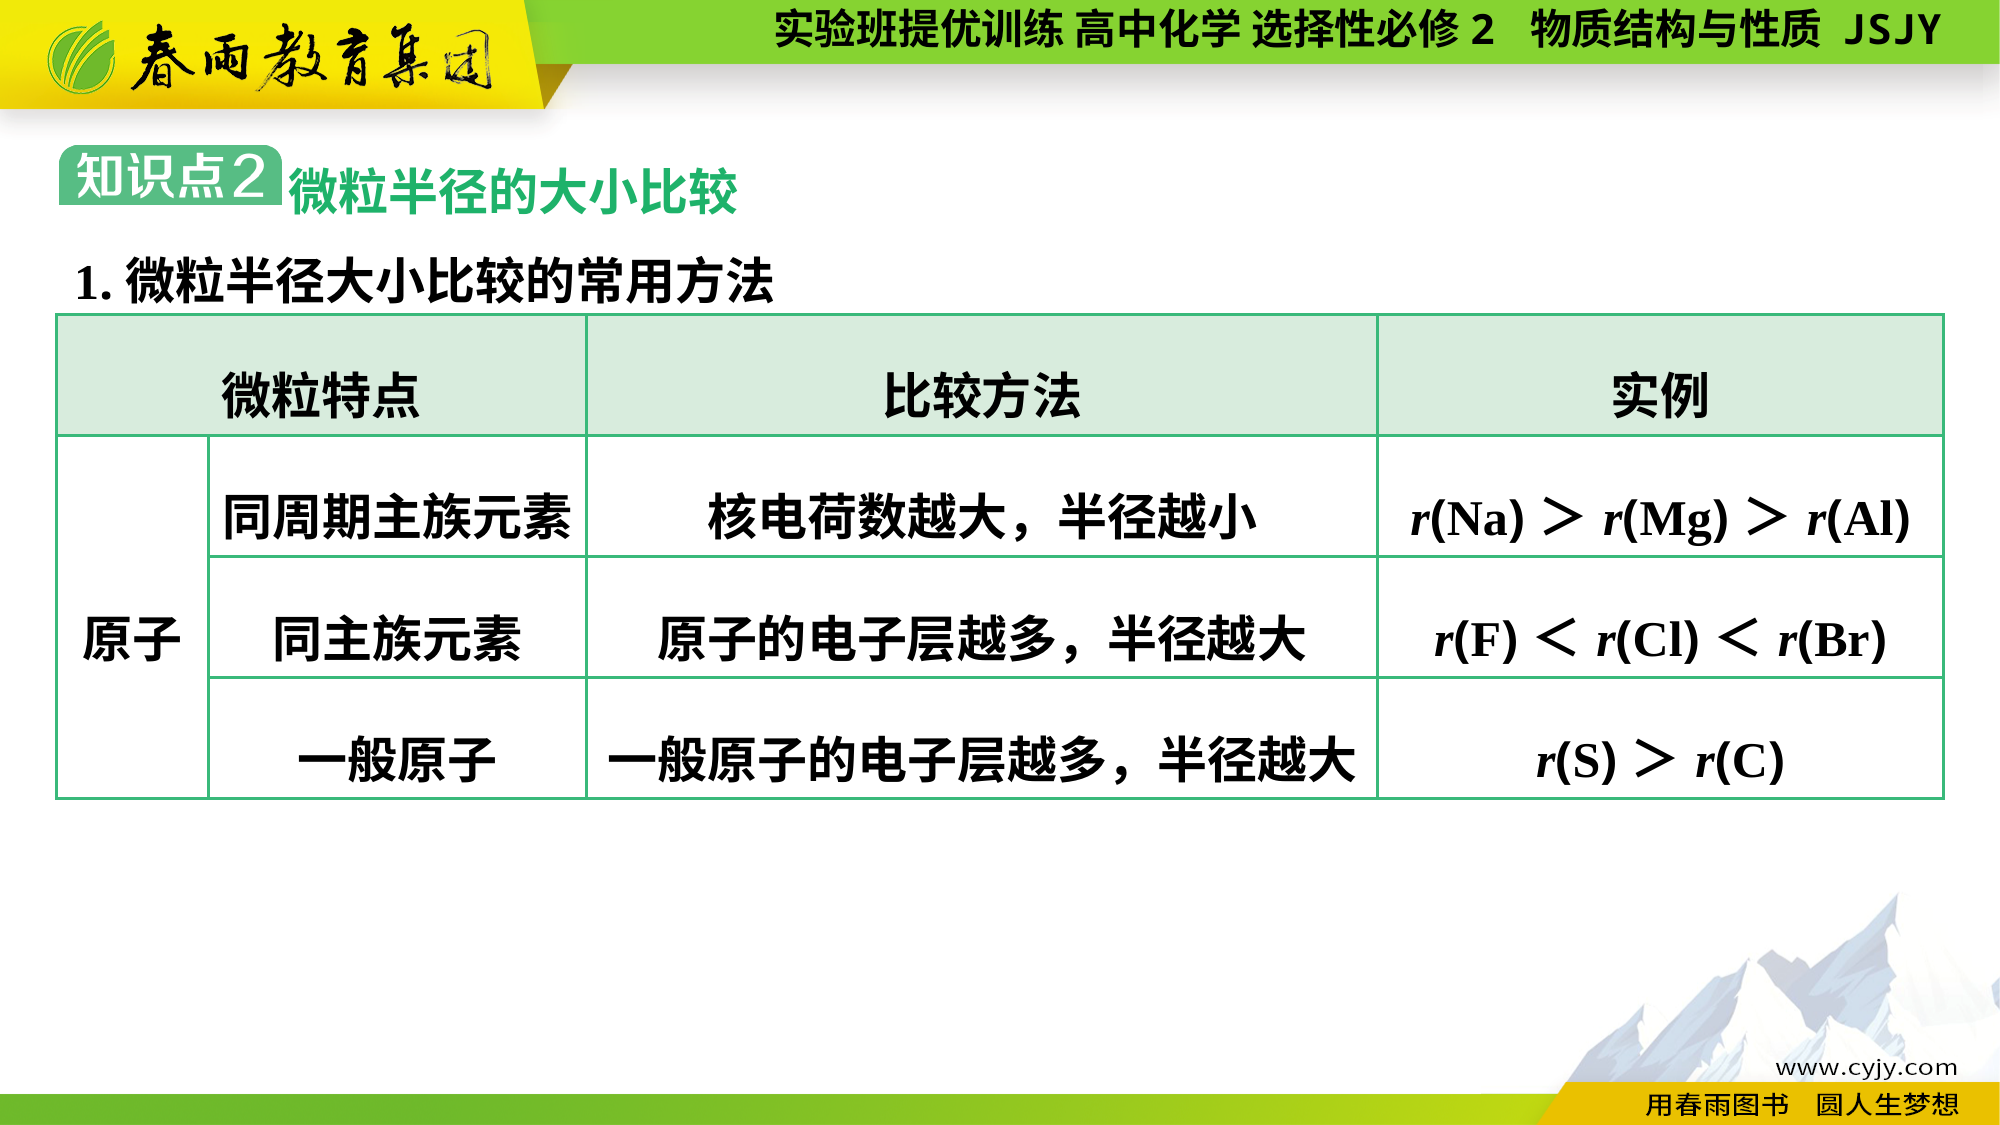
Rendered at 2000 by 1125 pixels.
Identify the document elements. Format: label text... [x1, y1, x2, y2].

table_cell 原子的电子层越多，半径越大 [588, 558, 1376, 676]
table_header 微粒特点 [58, 316, 585, 434]
table_cell 一般原子的电子层越多，半径越大 [588, 679, 1376, 797]
table_cell r(S)＞r(C) [1379, 679, 1942, 797]
table_cell 同主族元素 [210, 558, 585, 676]
table_cell r(F)＜r(Cl)＜r(Br) [1379, 558, 1942, 676]
table_header 实例 [1379, 316, 1942, 434]
list 微粒半径的大小比较 1.微粒半径大小比较的常用方法 [59, 122, 1944, 313]
table_cell 一般原子 [210, 679, 585, 797]
picture [0, 0, 2000, 1125]
table_cell 核电荷数越大，半径越小 [588, 437, 1376, 555]
table_header 比较方法 [588, 316, 1376, 434]
table_cell 同周期主族元素 [210, 437, 585, 555]
table_cell 原子 [58, 437, 207, 797]
table_cell r(Na)＞r(Mg)＞r(Al) [1379, 437, 1942, 555]
